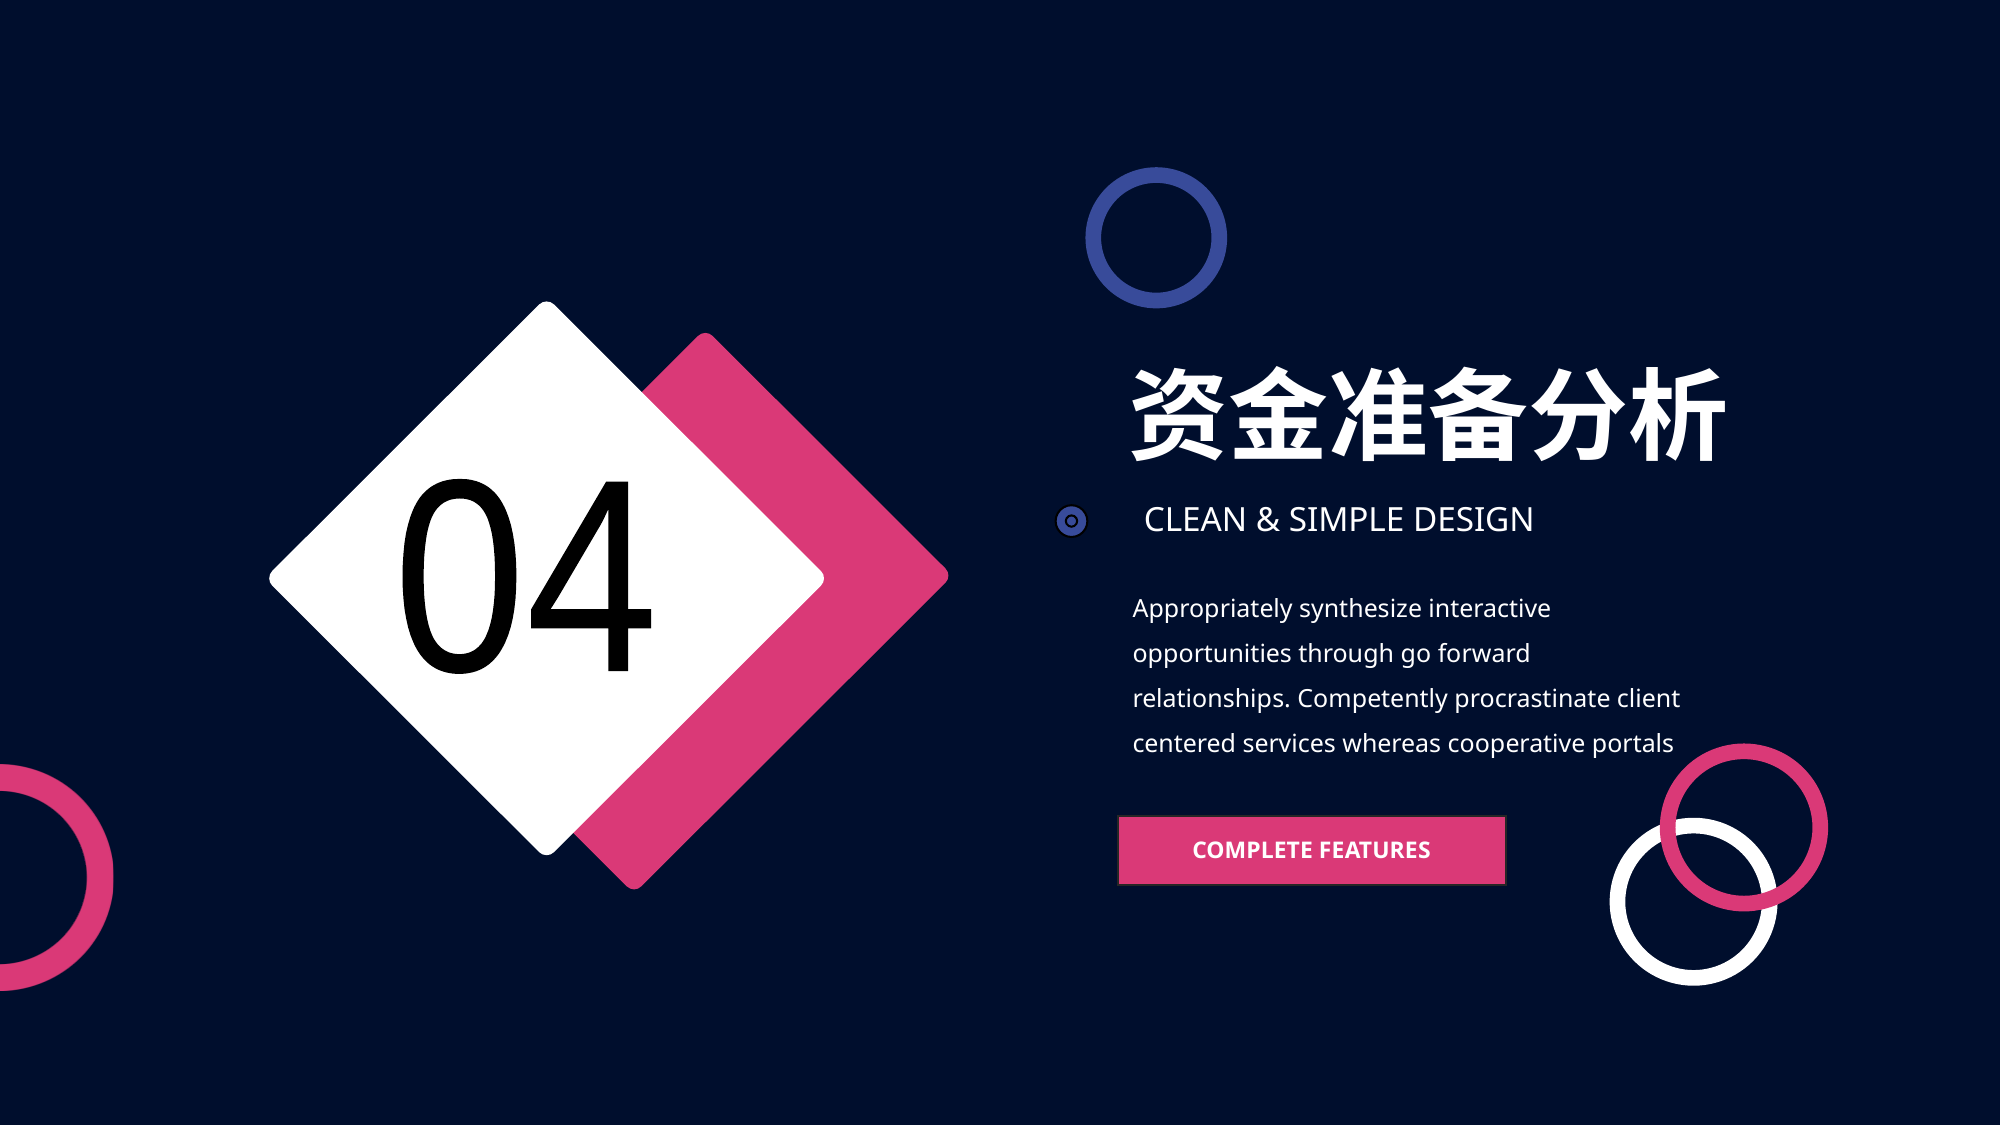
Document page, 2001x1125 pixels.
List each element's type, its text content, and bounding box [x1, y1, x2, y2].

picture [0, 0, 2000, 1125]
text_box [1055, 505, 1088, 537]
text_box CLEAN & SIMPLE DESIGN [1128, 491, 1551, 546]
text_box 资金准备分析 [1113, 345, 1744, 480]
text_box [1117, 815, 1507, 886]
text_box COMPLETE FEATURES [1177, 828, 1446, 871]
text_box Appropriately synthesize interactive opportunities through go forward relationships. Competently procrastinate client centered services whereas cooperative portals [1117, 570, 1704, 765]
